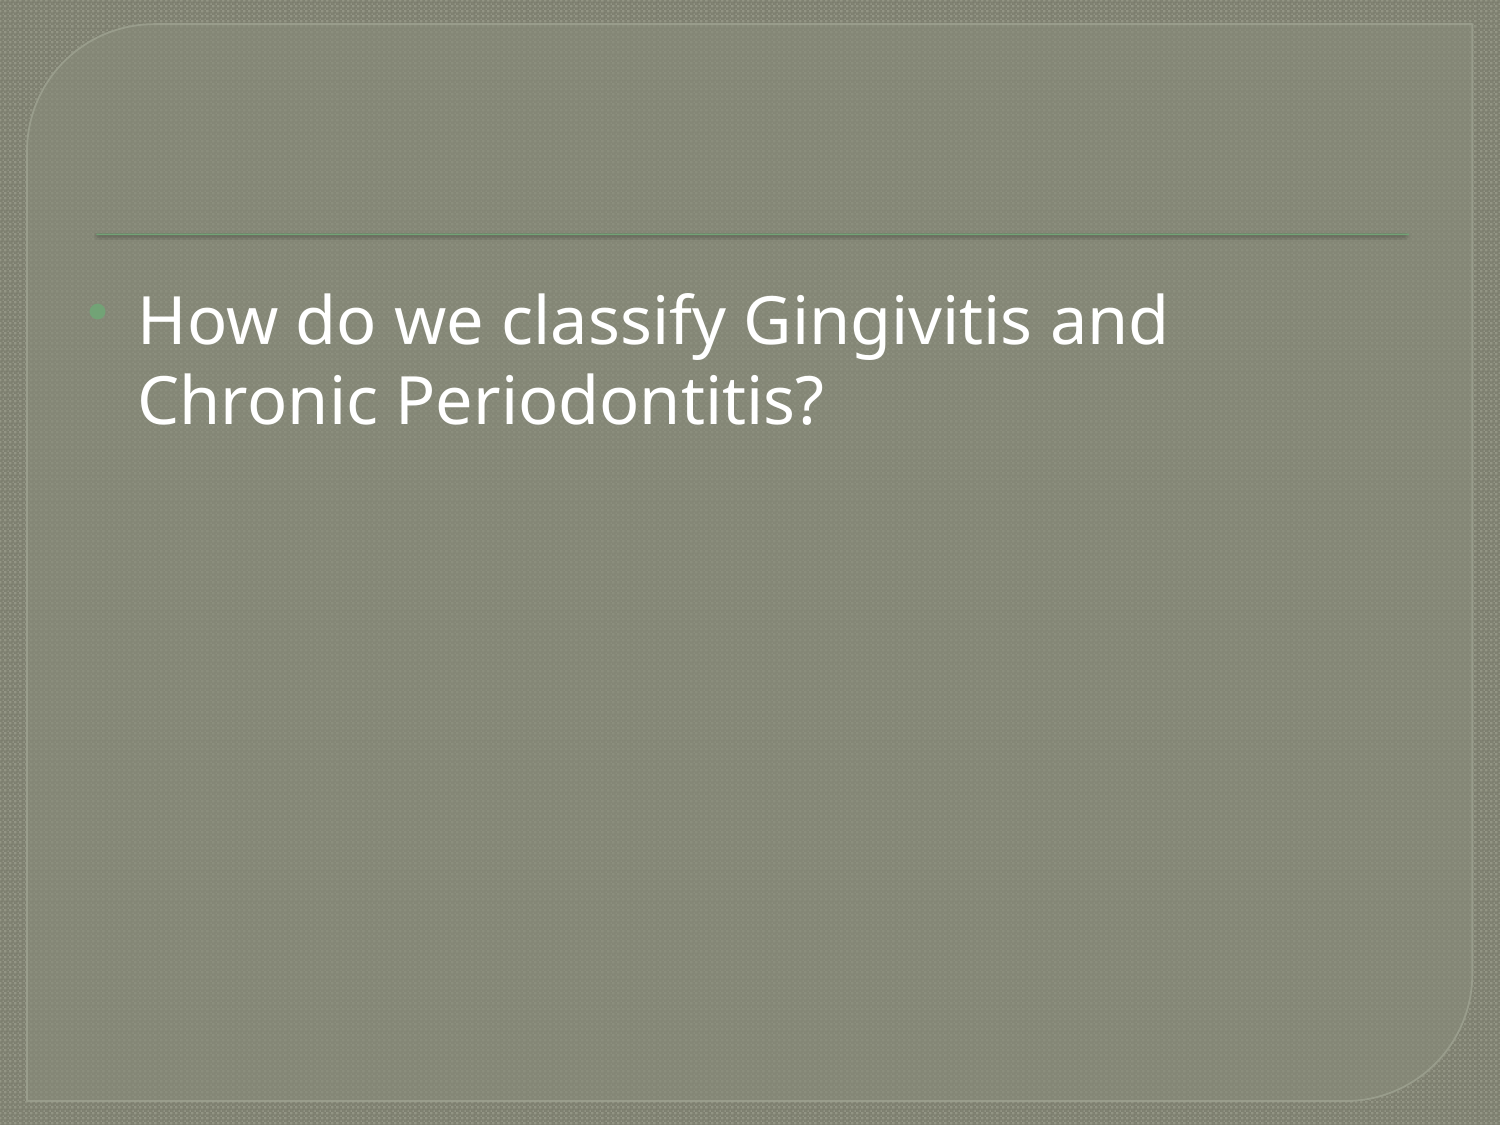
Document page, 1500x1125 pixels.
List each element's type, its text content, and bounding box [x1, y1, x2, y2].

list How do we classify Gingivitis and Chronic Periodontitis? [75, 270, 1425, 1013]
